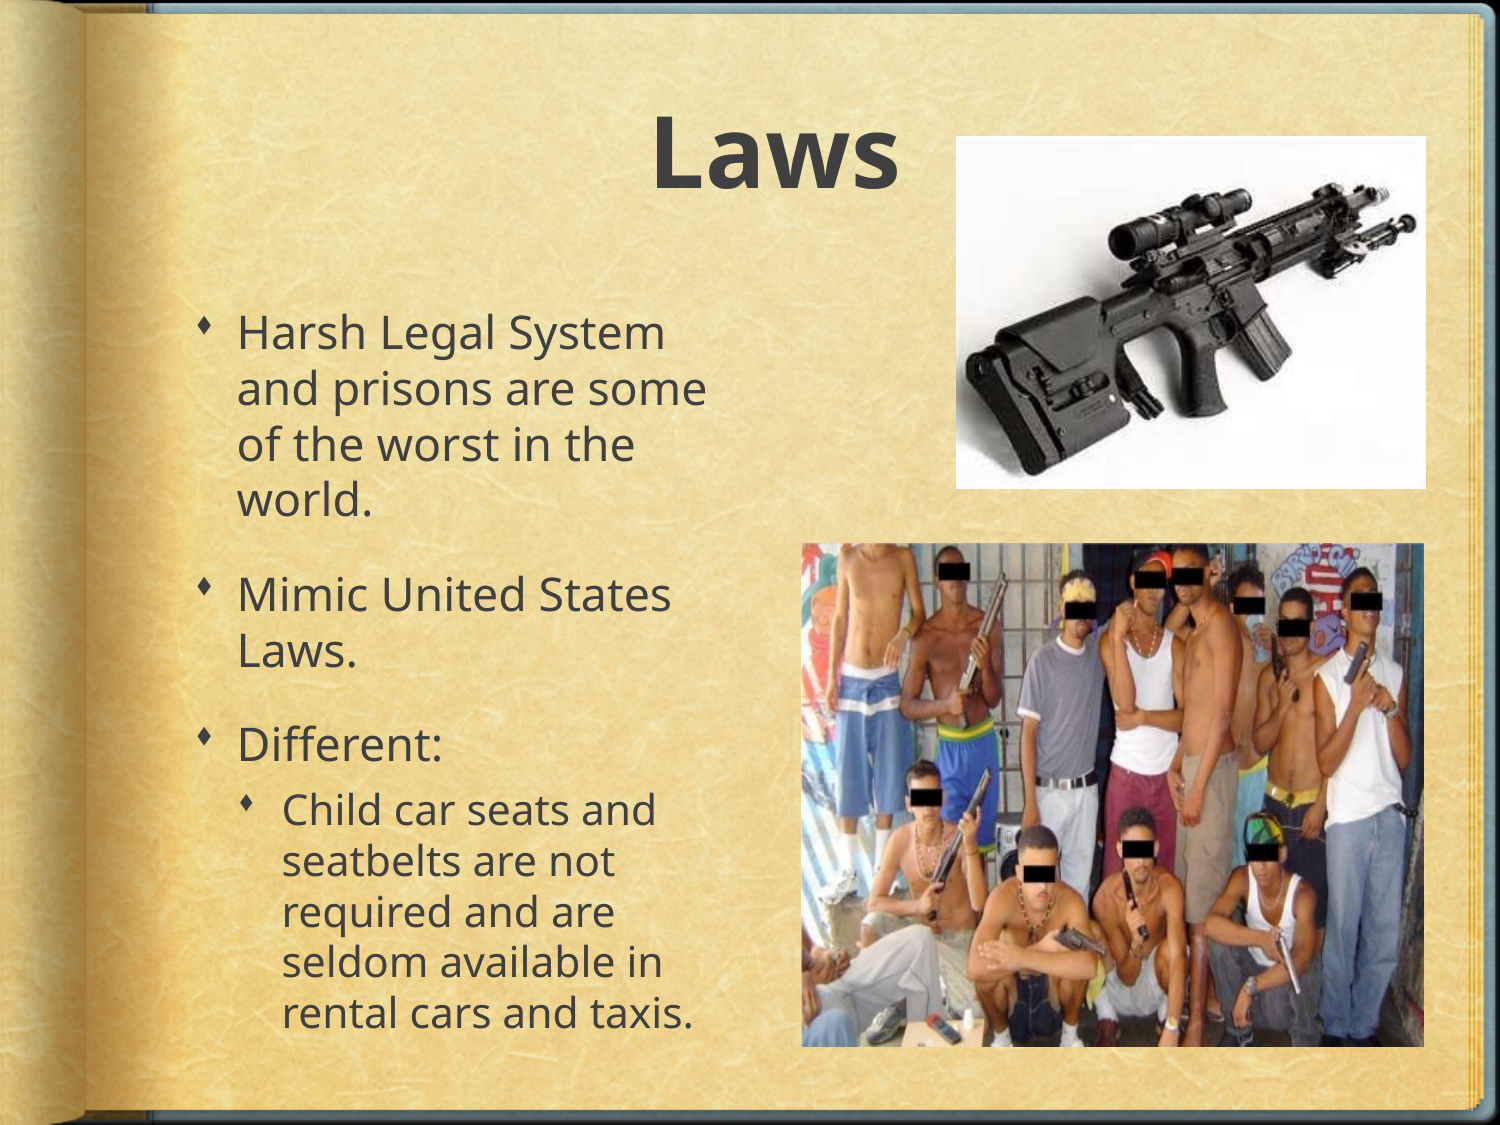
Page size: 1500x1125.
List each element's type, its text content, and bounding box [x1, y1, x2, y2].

picture [0, 0, 1500, 1125]
title Laws [178, 45, 1372, 265]
list Harsh Legal System and prisons are some of the worst in the world. Mimic United States Laws. Different: Child car seats and seatbelts are not required and are seldom available in rental cars and taxis. [178, 295, 729, 1047]
